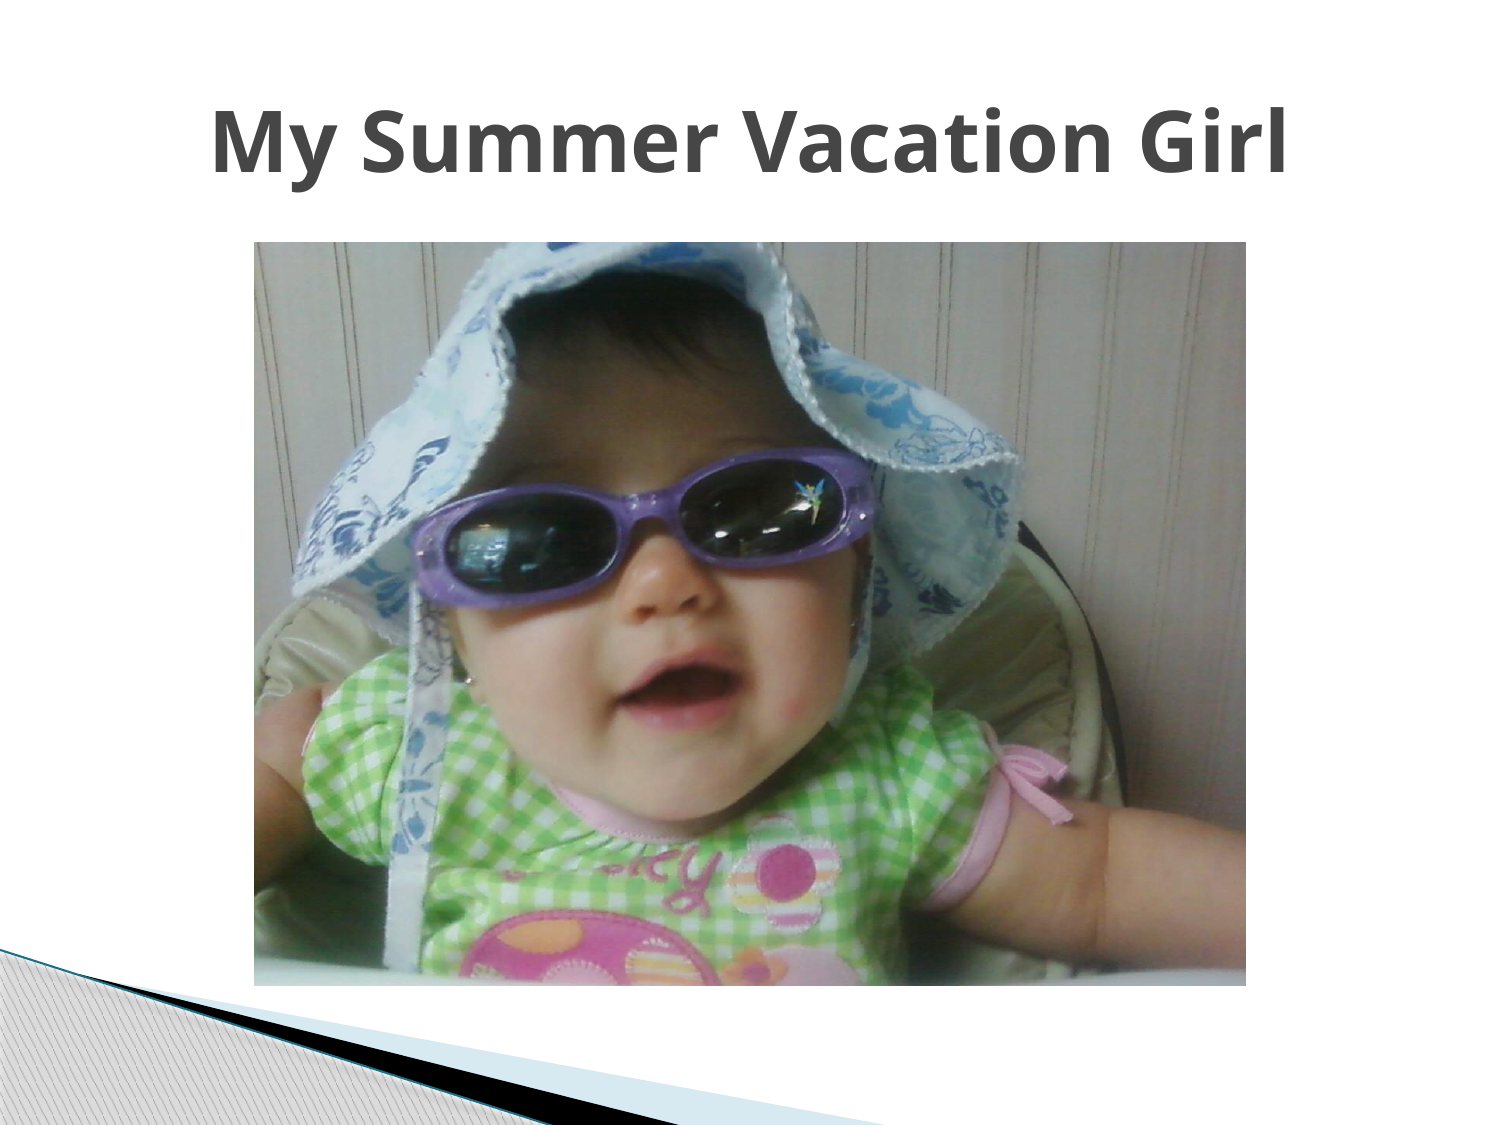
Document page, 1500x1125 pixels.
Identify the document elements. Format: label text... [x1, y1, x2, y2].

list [254, 242, 1246, 986]
title My Summer Vacation Girl [75, 45, 1425, 233]
